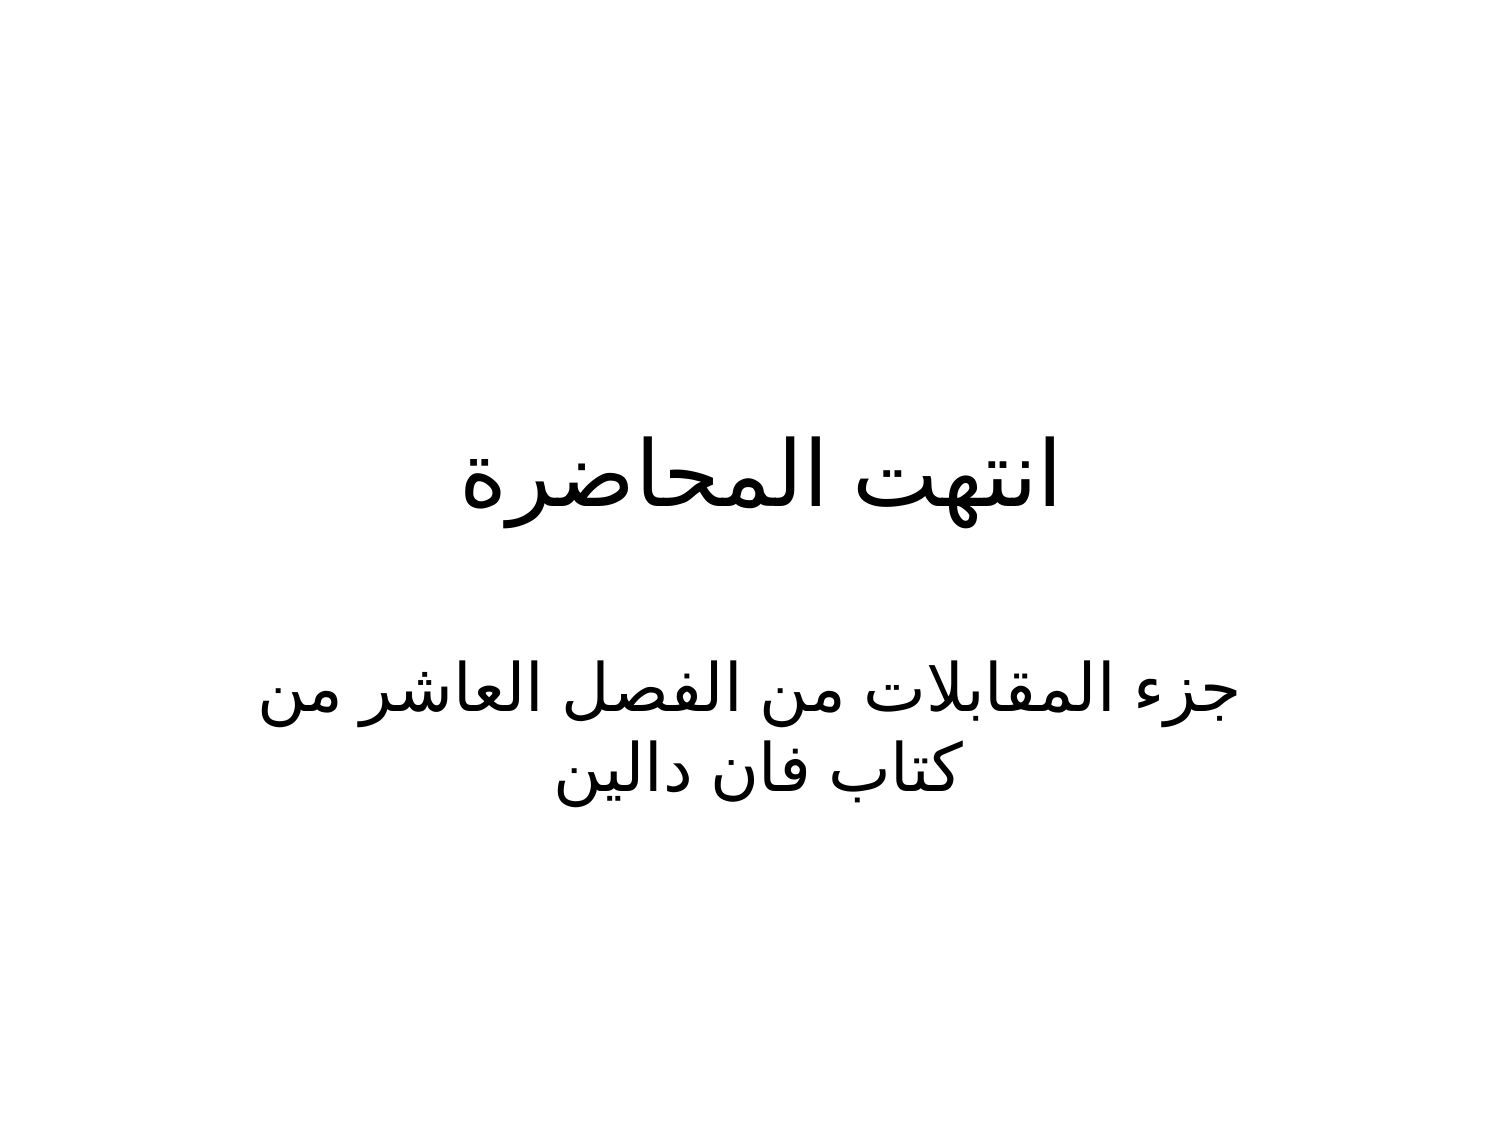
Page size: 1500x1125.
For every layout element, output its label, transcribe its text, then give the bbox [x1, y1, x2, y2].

title انتهت المحاضرة [112, 349, 1388, 591]
subtitle جزء المقابلات من الفصل العاشر من كتاب فان دالين [225, 637, 1275, 925]
